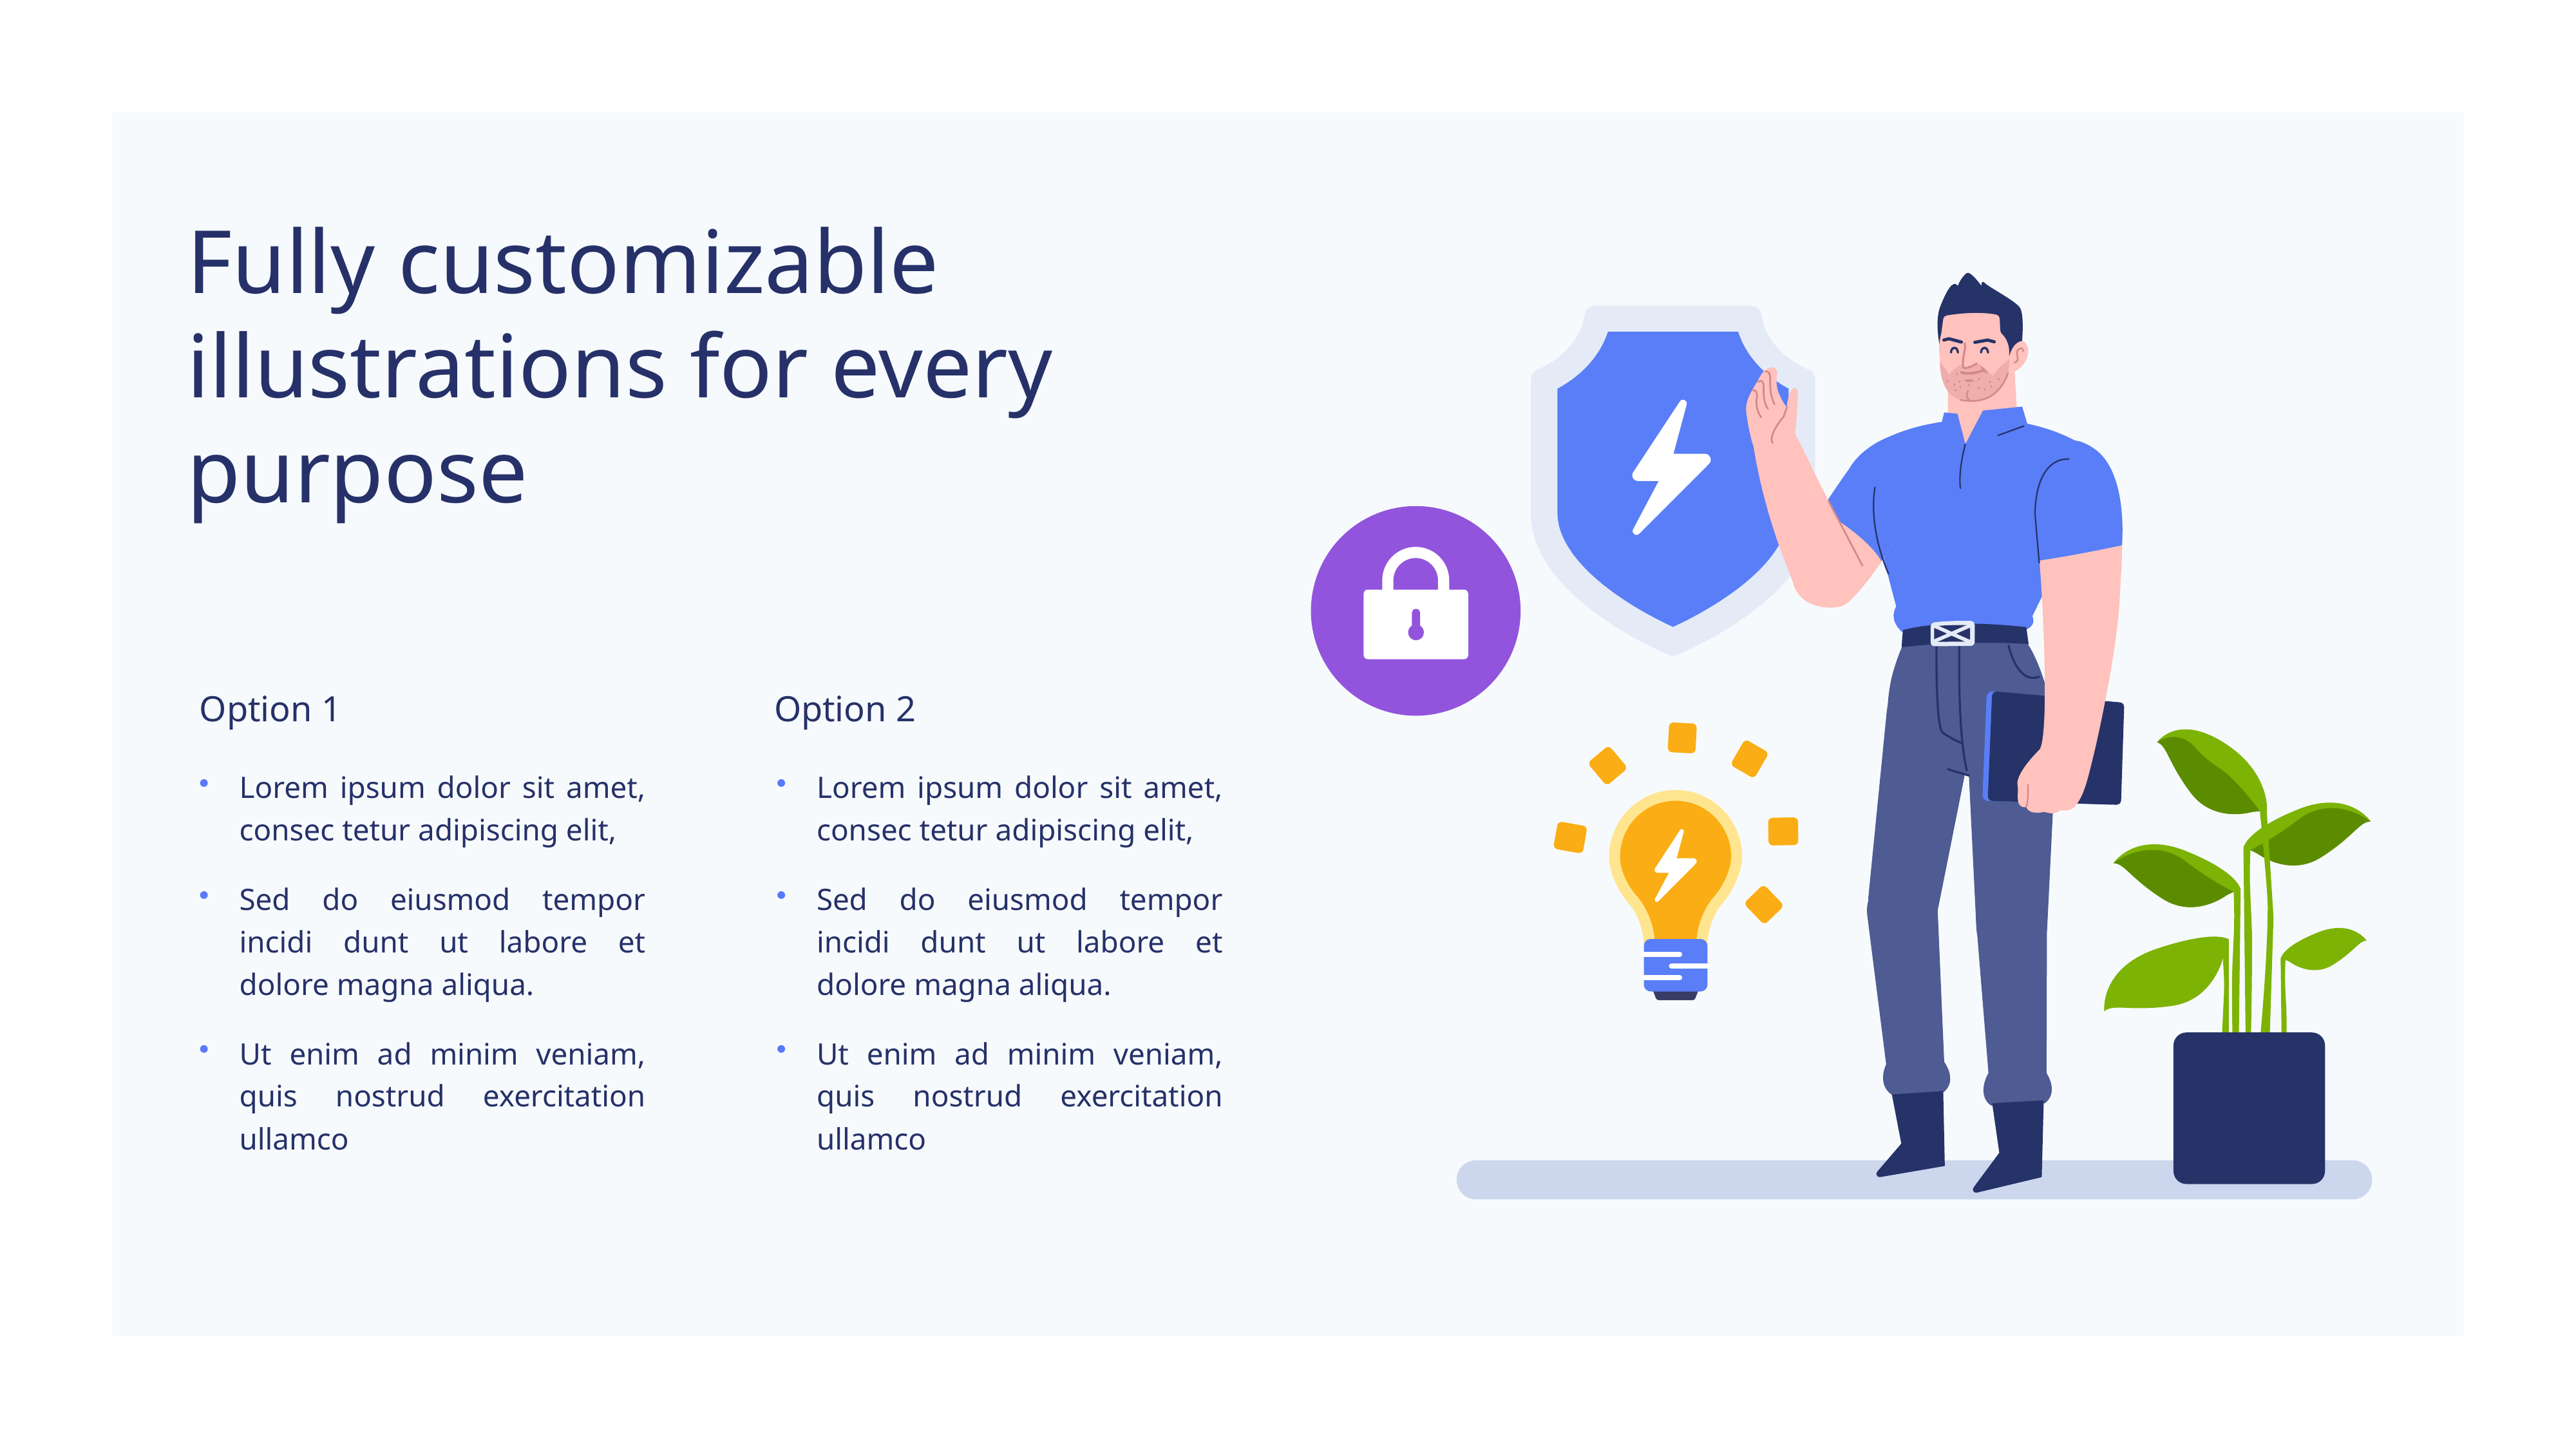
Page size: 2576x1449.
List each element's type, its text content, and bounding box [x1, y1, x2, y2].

text_box Lorem ipsum dolor sit amet, consec tetur adipiscing elit, Sed do eiusmod tempor incidi dunt ut labore et dolore magna aliqua. Ut enim ad minim veniam, quis nostrud exercitation ullamco [194, 757, 650, 1160]
text_box Lorem ipsum dolor sit amet, consec tetur adipiscing elit, Sed do eiusmod tempor incidi dunt ut labore et dolore magna aliqua. Ut enim ad minim veniam, quis nostrud exercitation ullamco [772, 757, 1228, 1160]
text_box Option 1 [190, 668, 748, 739]
text_box [112, 112, 2464, 1336]
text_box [1311, 272, 2372, 1200]
text_box Option 2 [764, 668, 1061, 739]
text_box Fully customizable illustrations for every purpose [182, 201, 1320, 525]
